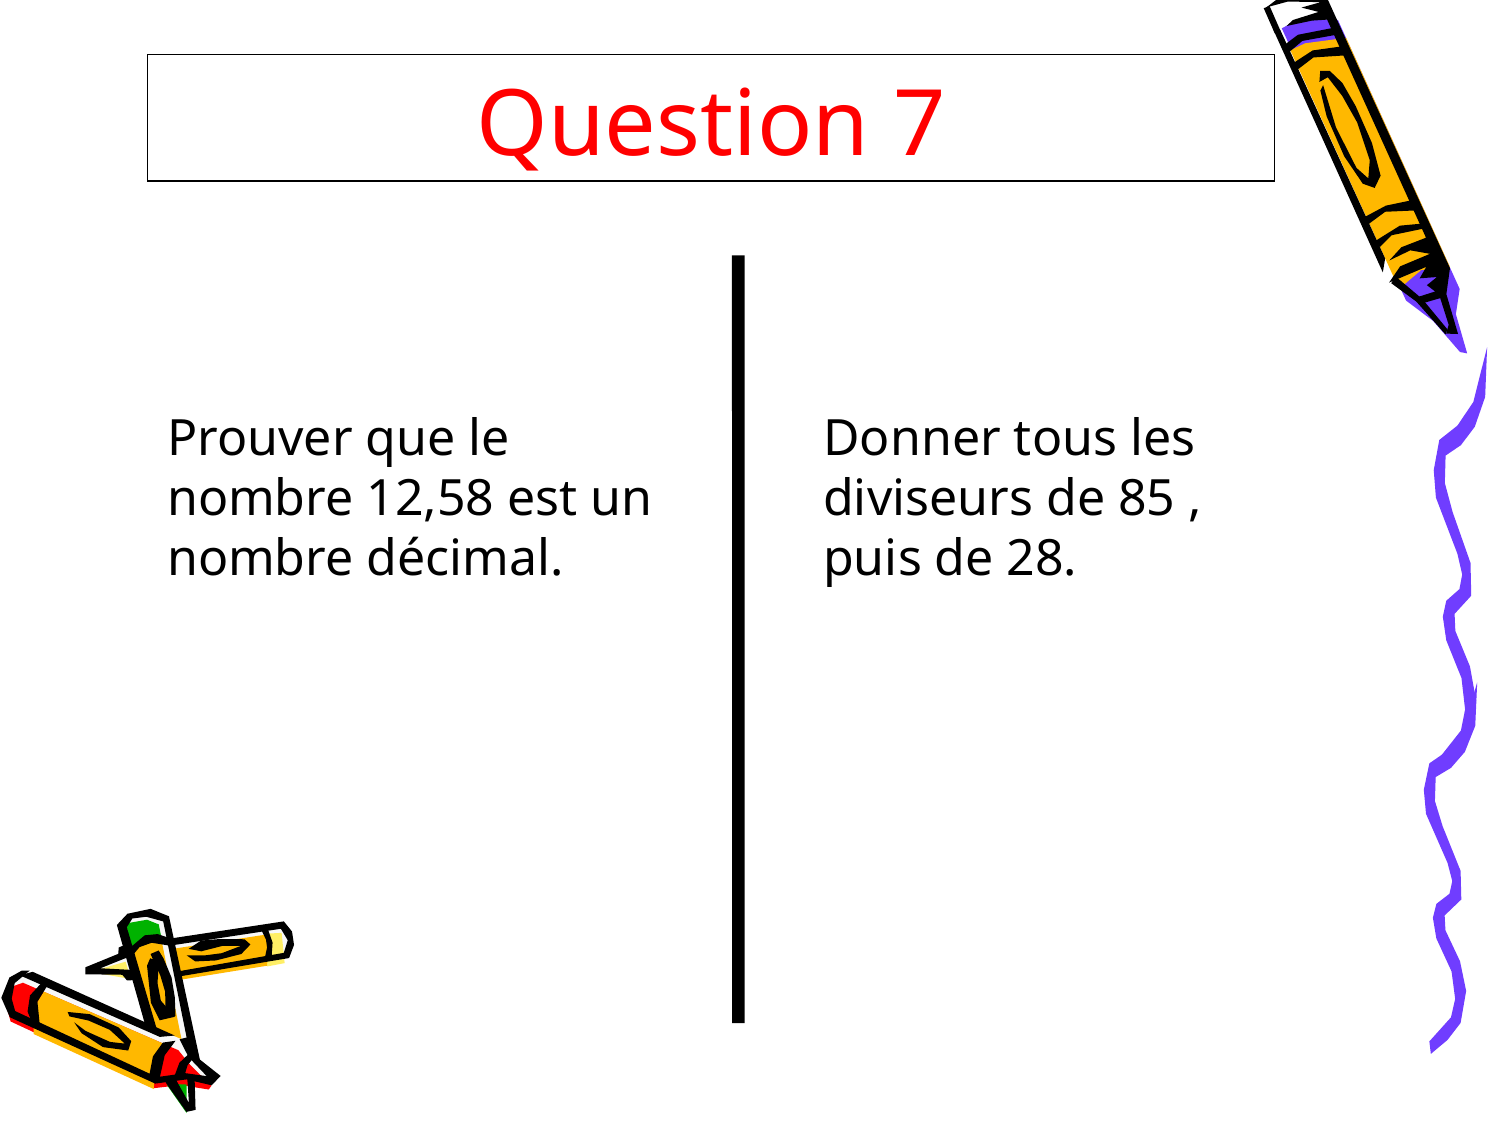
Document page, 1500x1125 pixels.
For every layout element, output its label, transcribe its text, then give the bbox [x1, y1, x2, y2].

title Question 7 [147, 54, 1275, 182]
text_box Donner tous les diviseurs de 85 , puis de 28. [808, 398, 1325, 594]
text_box Prouver que le nombre 12,58 est un nombre décimal. [152, 398, 668, 594]
